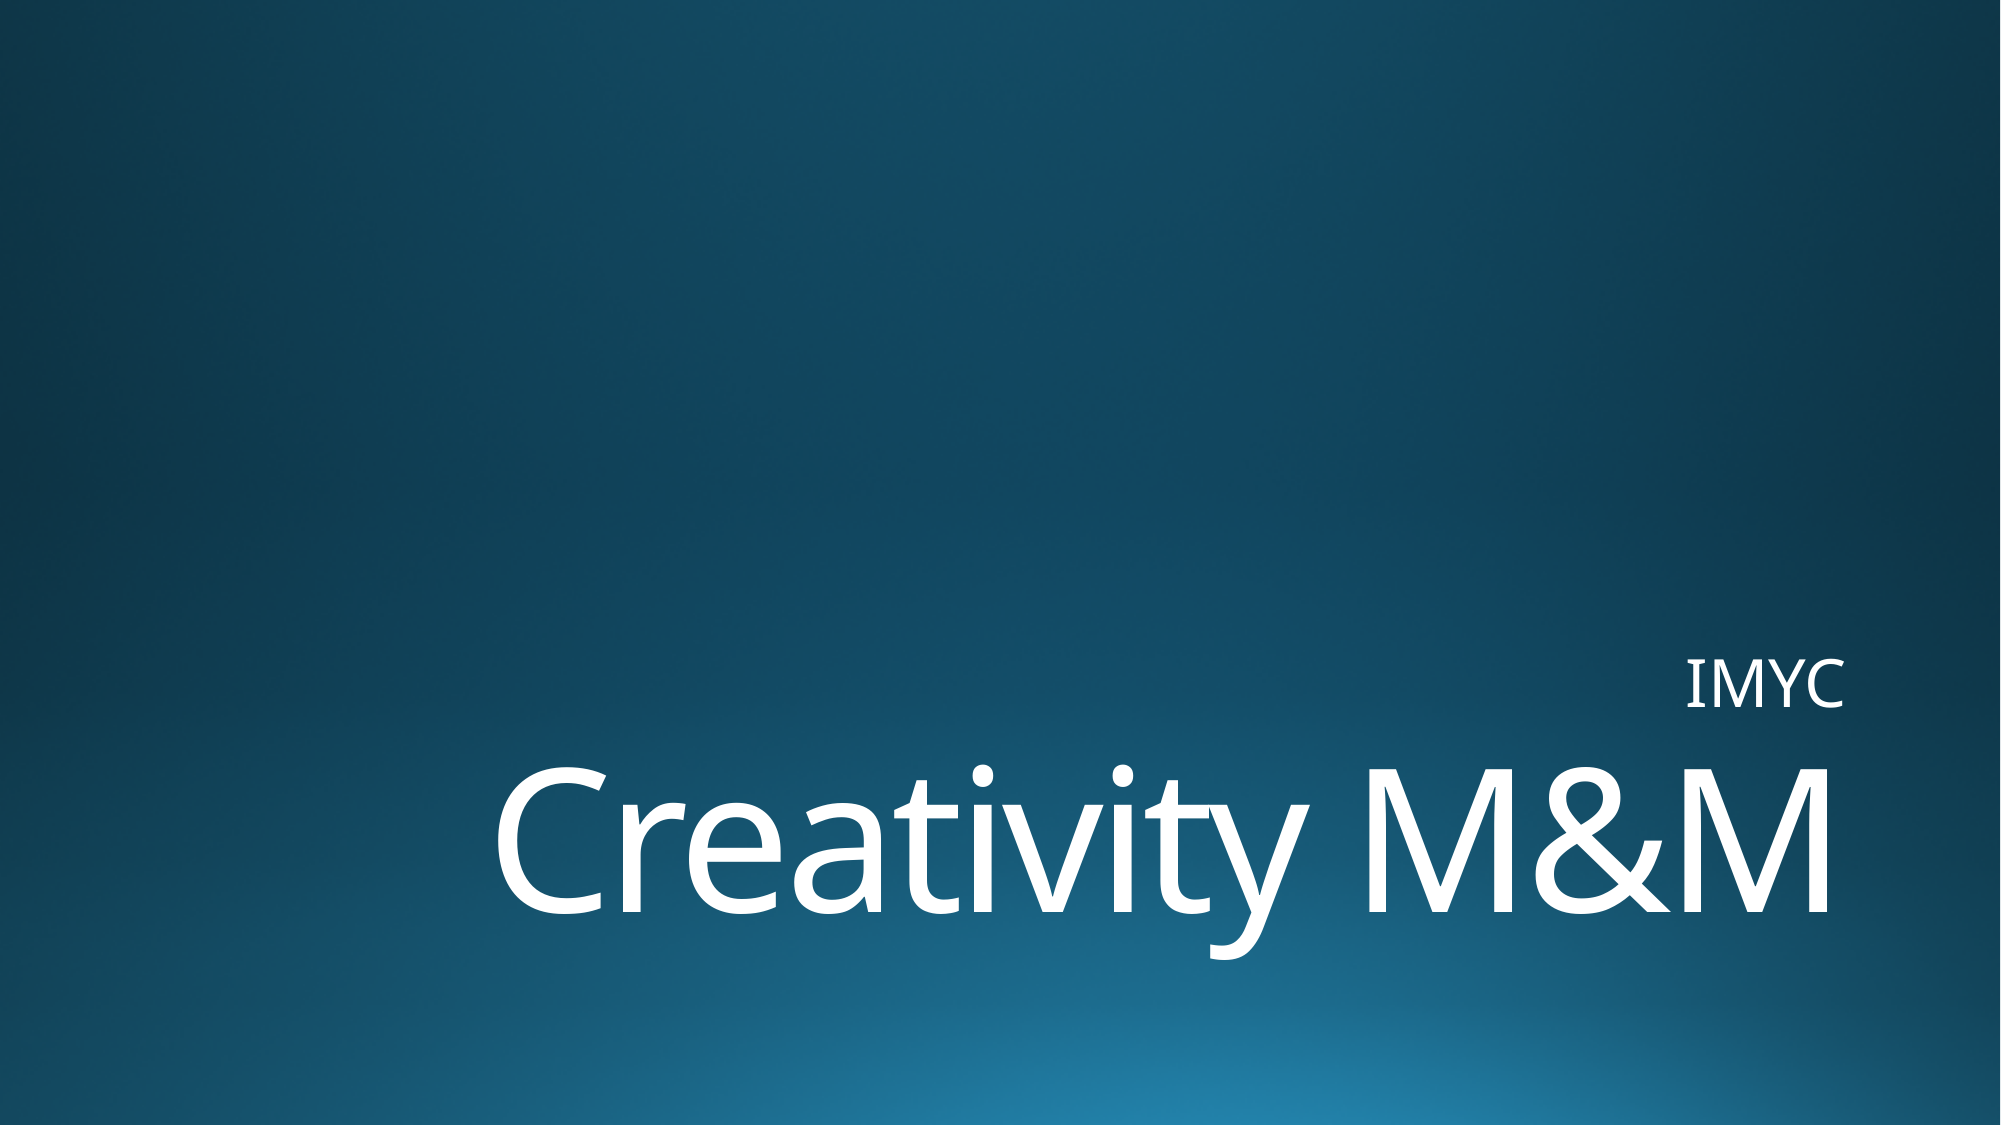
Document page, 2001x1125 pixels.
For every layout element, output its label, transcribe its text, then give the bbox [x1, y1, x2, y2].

subtitle IMYC [362, 606, 1863, 730]
title Creativity M&M [362, 732, 1863, 1002]
picture [0, 0, 2001, 1125]
